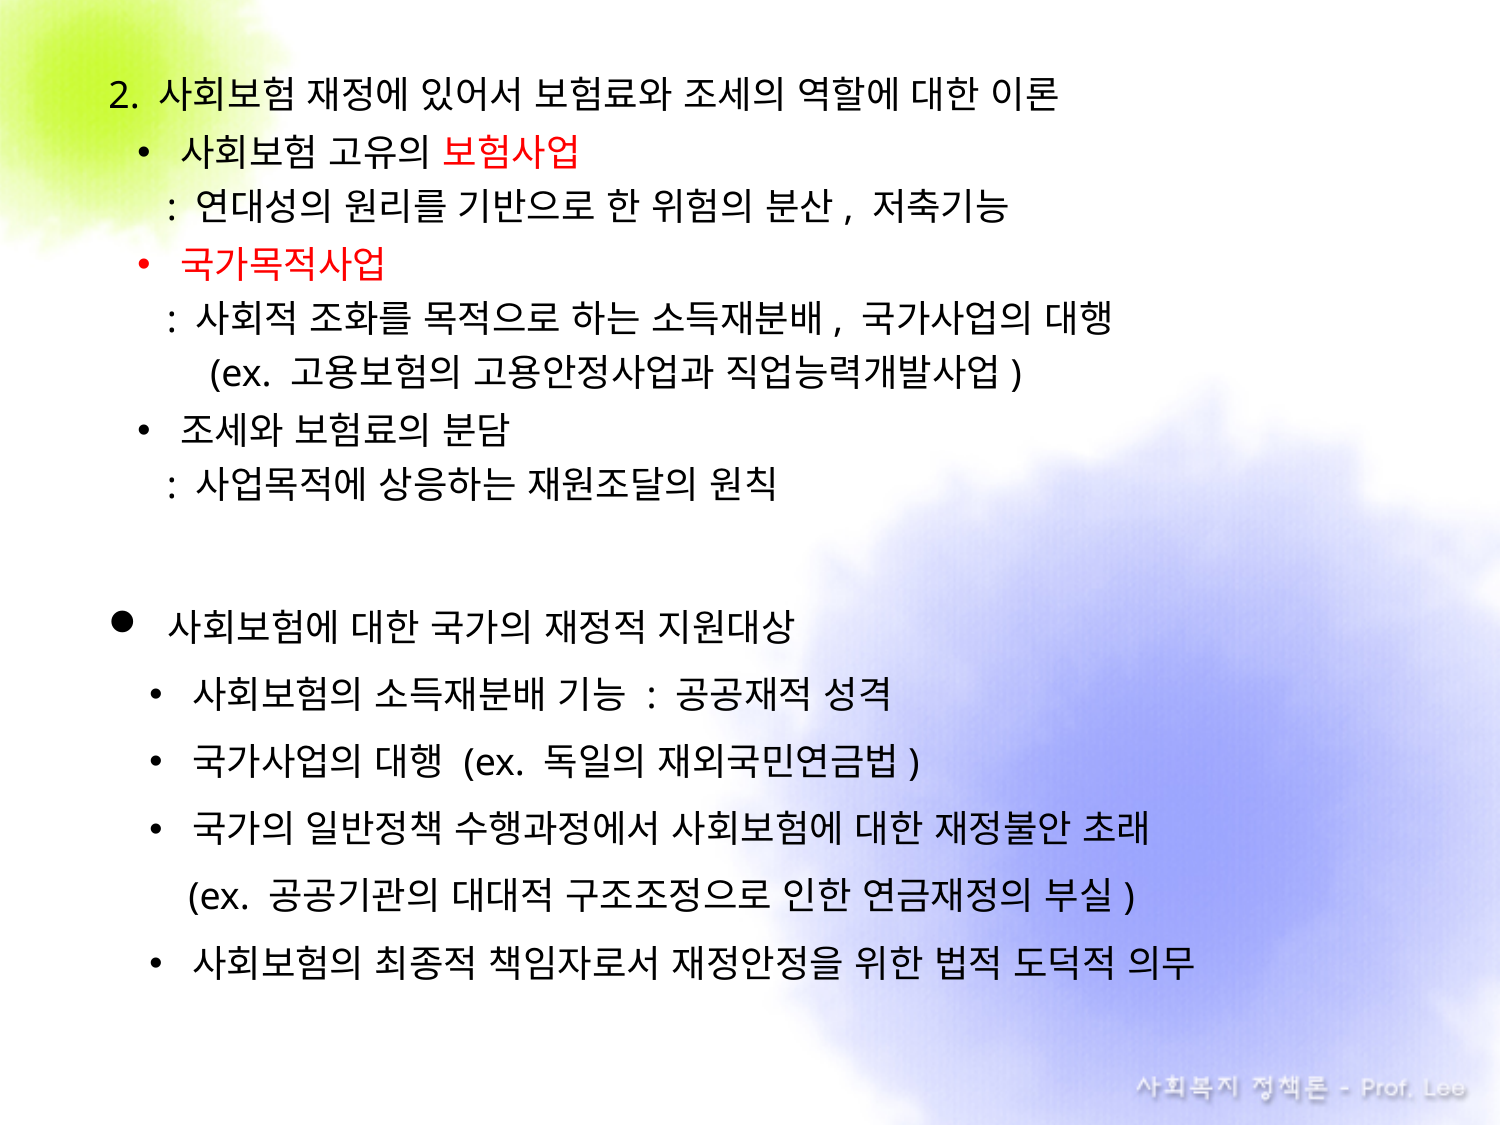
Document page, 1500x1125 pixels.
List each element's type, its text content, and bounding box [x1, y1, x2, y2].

list 2. 사회보험 재정에 있어서 보험료와 조세의 역할에 대한 이론 사회보험 고유의 보험사업 : 연대성의 원리를 기반으로 한 위험의 분산, 저축기능 국가목적사업 : 사회적 조화를 목적으로 하는 소득재분배, 국가사업의 대행 (ex. 고용보험의 고용안정사업과 직업능력개발사업) 조세와 보험료의 분담 : 사업목적에 상응하는 재원조달의 원칙 사회보험에 대한 국가의 재정적 지원대상 사회보험의 소득재분배 기능 : 공공재적 성격 국가사업의 대행 (ex. 독일의 재외국민연금법) 국가의 일반정책 수행과정에서 사회보험에 대한 재정불안 초래 (ex. 공공기관의 대대적 구조조정으로 인한 연금재정의 부실) 사회보험의 최종적 책임자로서 재정안정을 위한 법적 도덕적 의무 [64, 54, 1415, 1071]
picture [0, 0, 1500, 1125]
